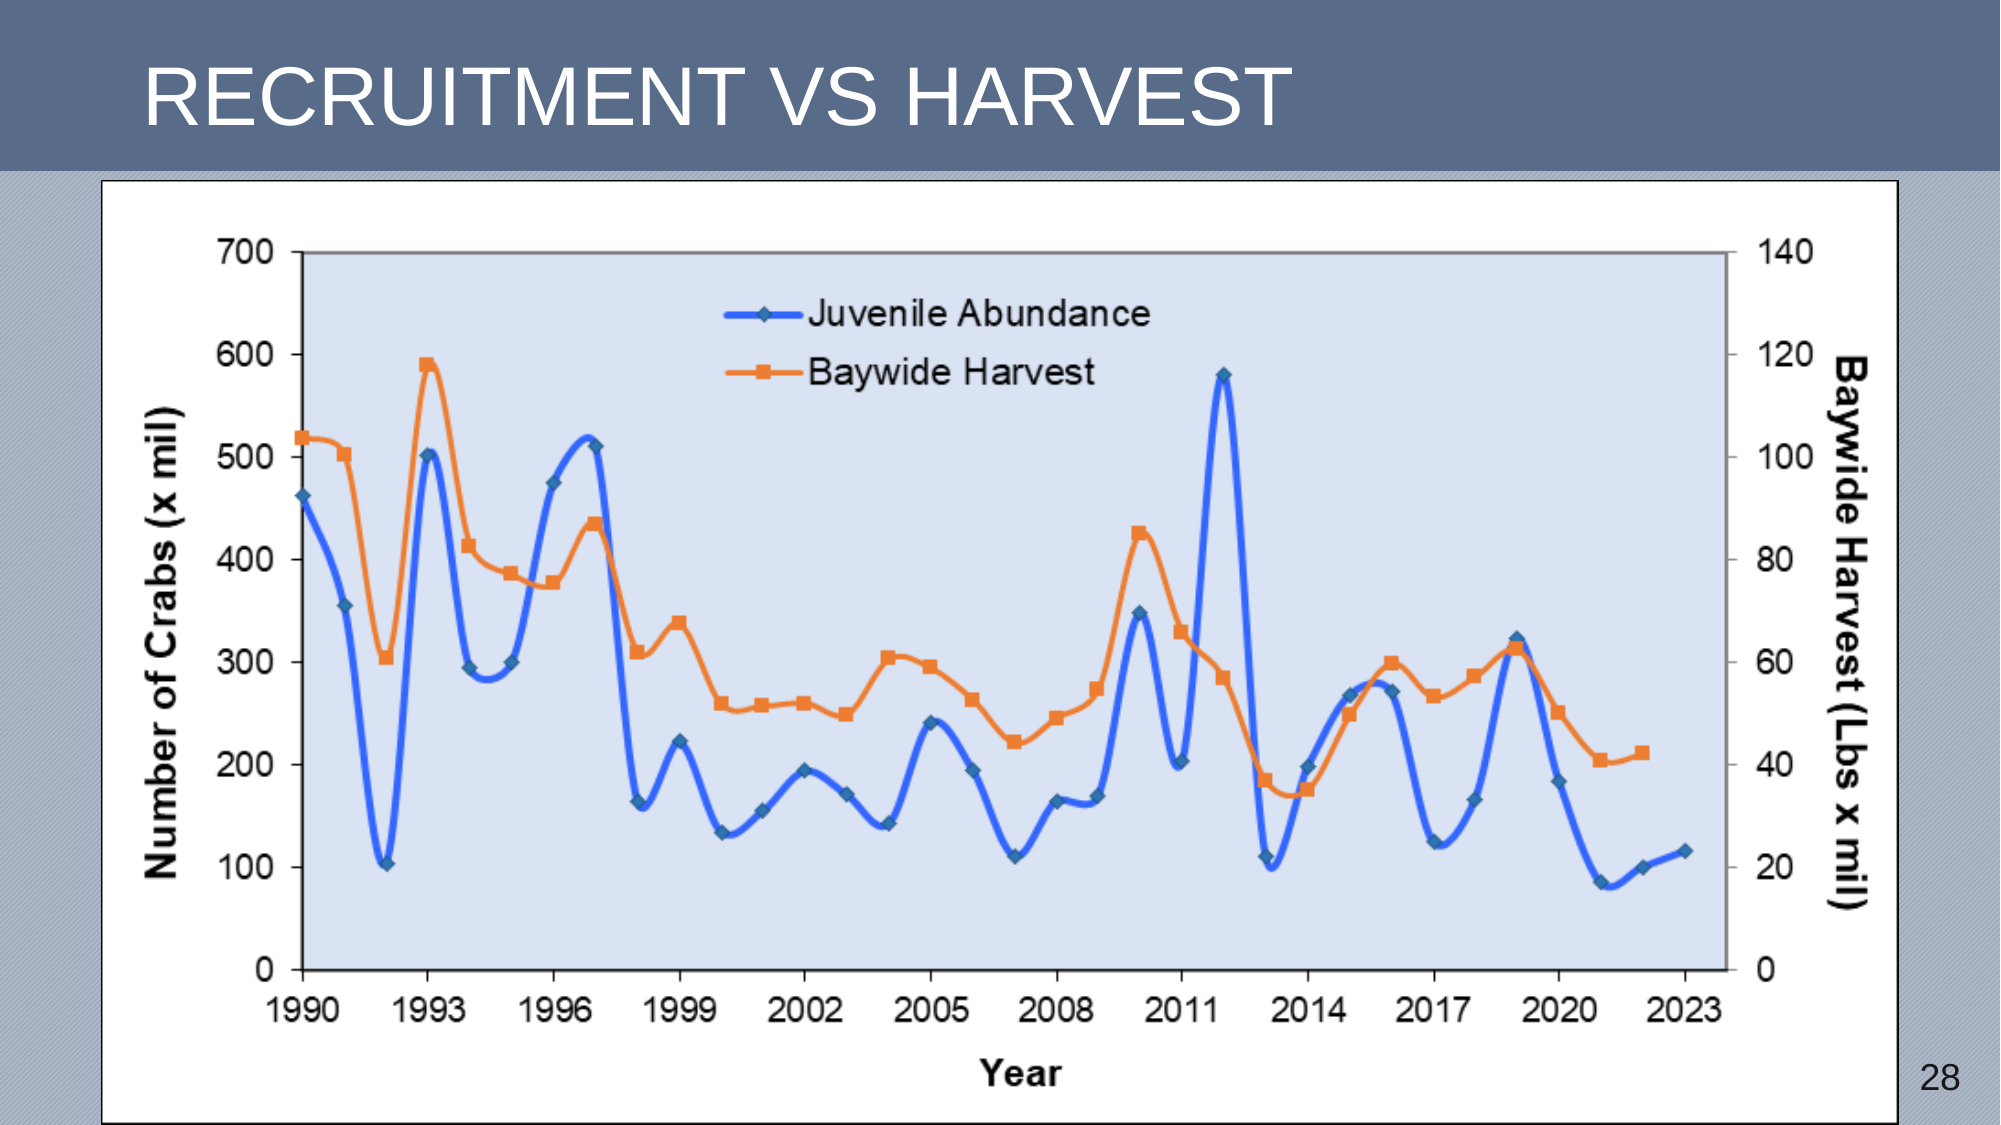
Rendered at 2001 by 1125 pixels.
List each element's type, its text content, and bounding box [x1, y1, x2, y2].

title Recruitment VS Harvest [127, 9, 1705, 180]
picture [100, 180, 1899, 1125]
slide_number 28 [1899, 1045, 1977, 1106]
